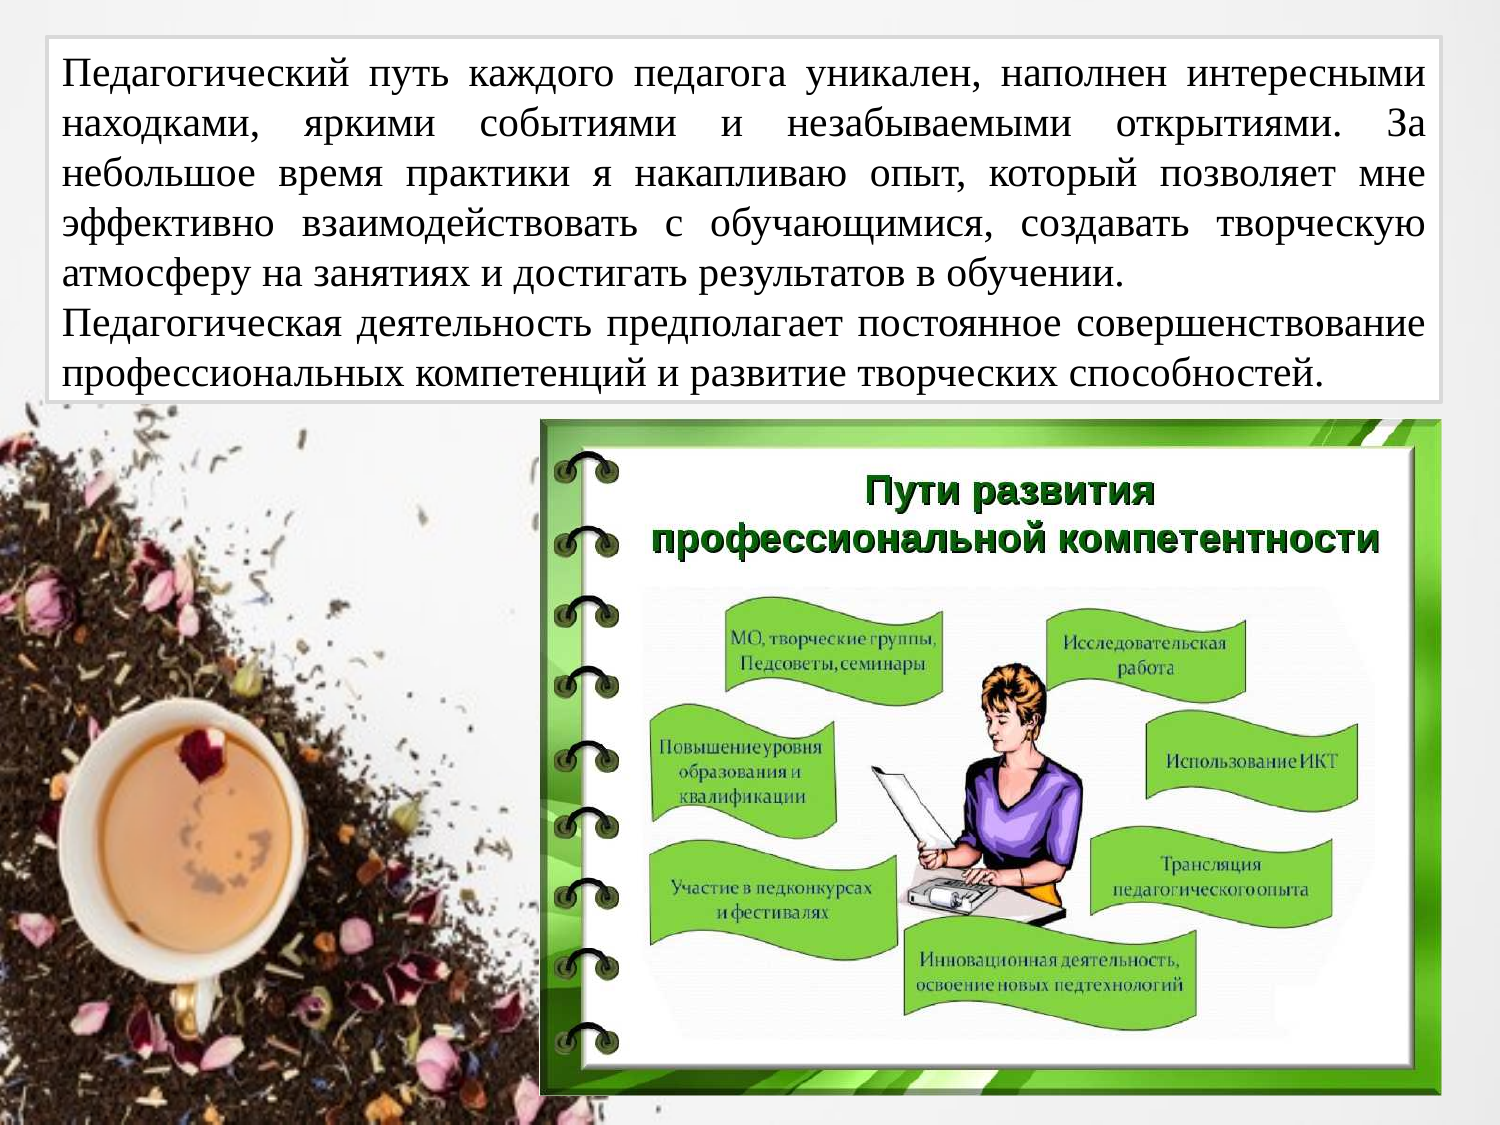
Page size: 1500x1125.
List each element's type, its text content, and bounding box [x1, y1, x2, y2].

text_box Педагогический путь каждого педагога уникален, наполнен интересными находками, яркими событиями и незабываемыми открытиями. За небольшое время практики я накапливаю опыт, который позволяет мне эффективно взаимодействовать с обучающимися, создавать творческую атмосферу на занятиях и достигать результатов в обучении. Педагогическая деятельность предполагает постоянное совершенствование профессиональных компетенций и развитие творческих способностей. [45, 35, 1443, 404]
picture [0, 0, 1500, 1125]
